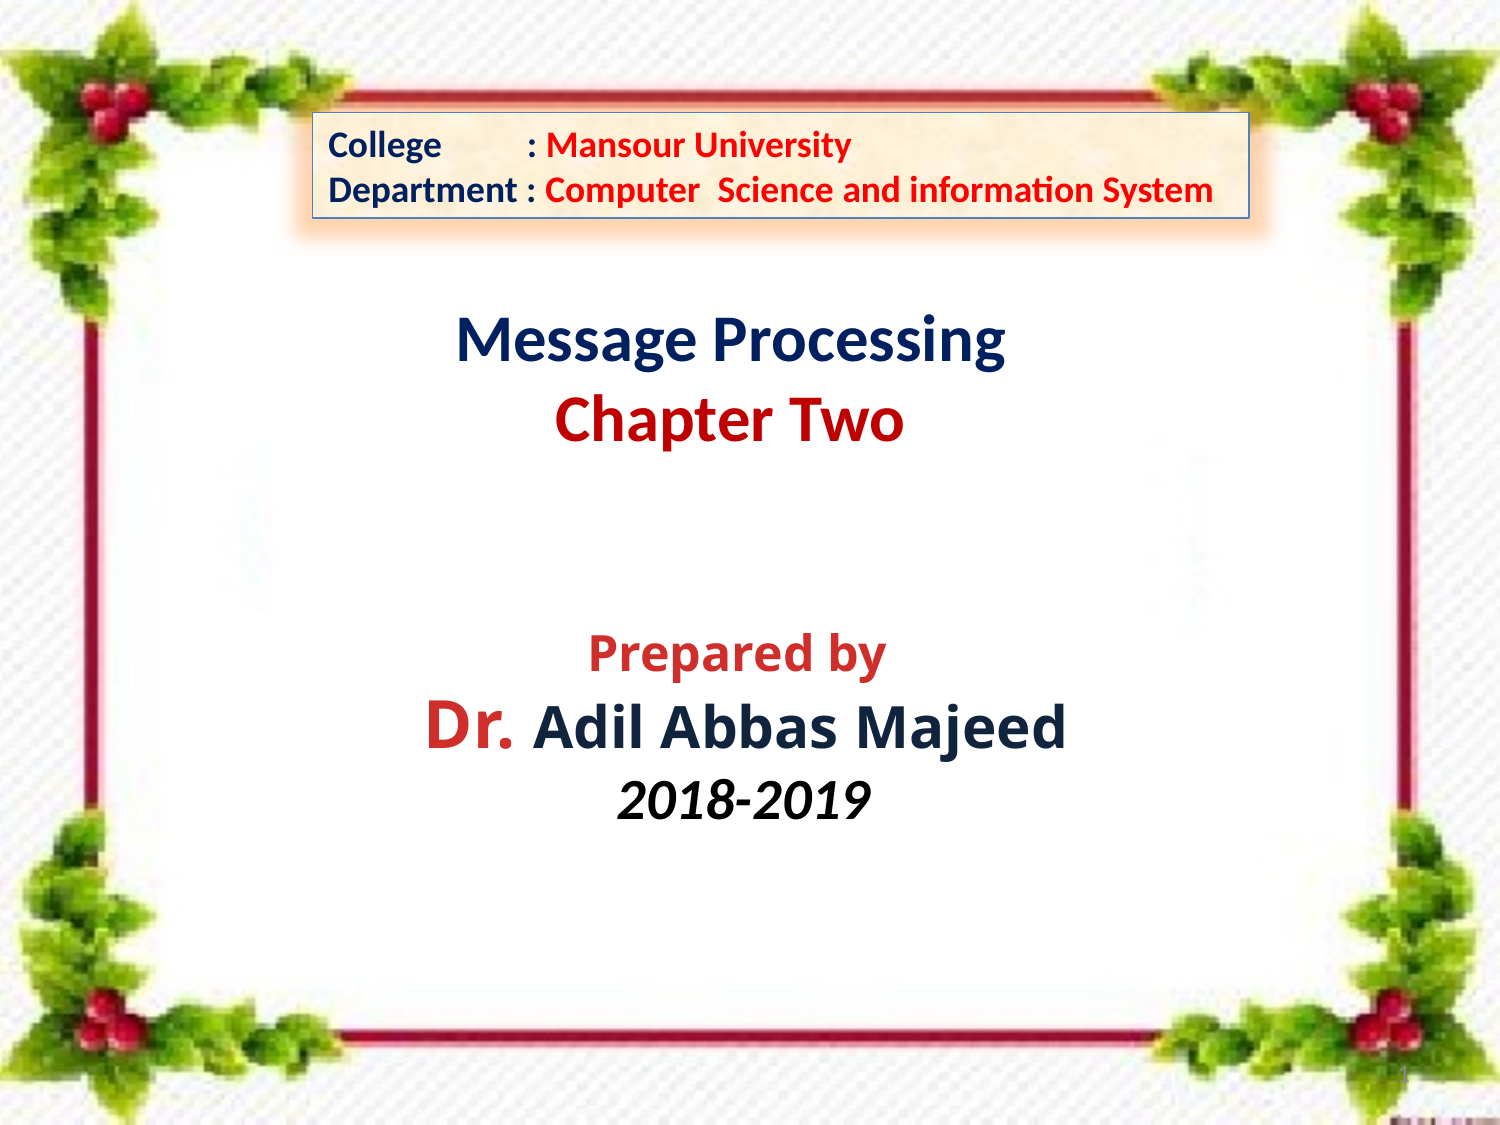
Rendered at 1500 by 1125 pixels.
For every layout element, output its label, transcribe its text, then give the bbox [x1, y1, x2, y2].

text_box College : Mansour University Department : Computer Science and information System [312, 112, 1250, 219]
text_box Message Processing Chapter Two [212, 287, 1250, 463]
picture [0, 0, 1500, 1125]
text_box Prepared by Dr. Adil Abbas Majeed 2018-2019 [125, 554, 1363, 884]
slide_number 1 [1074, 1042, 1425, 1103]
